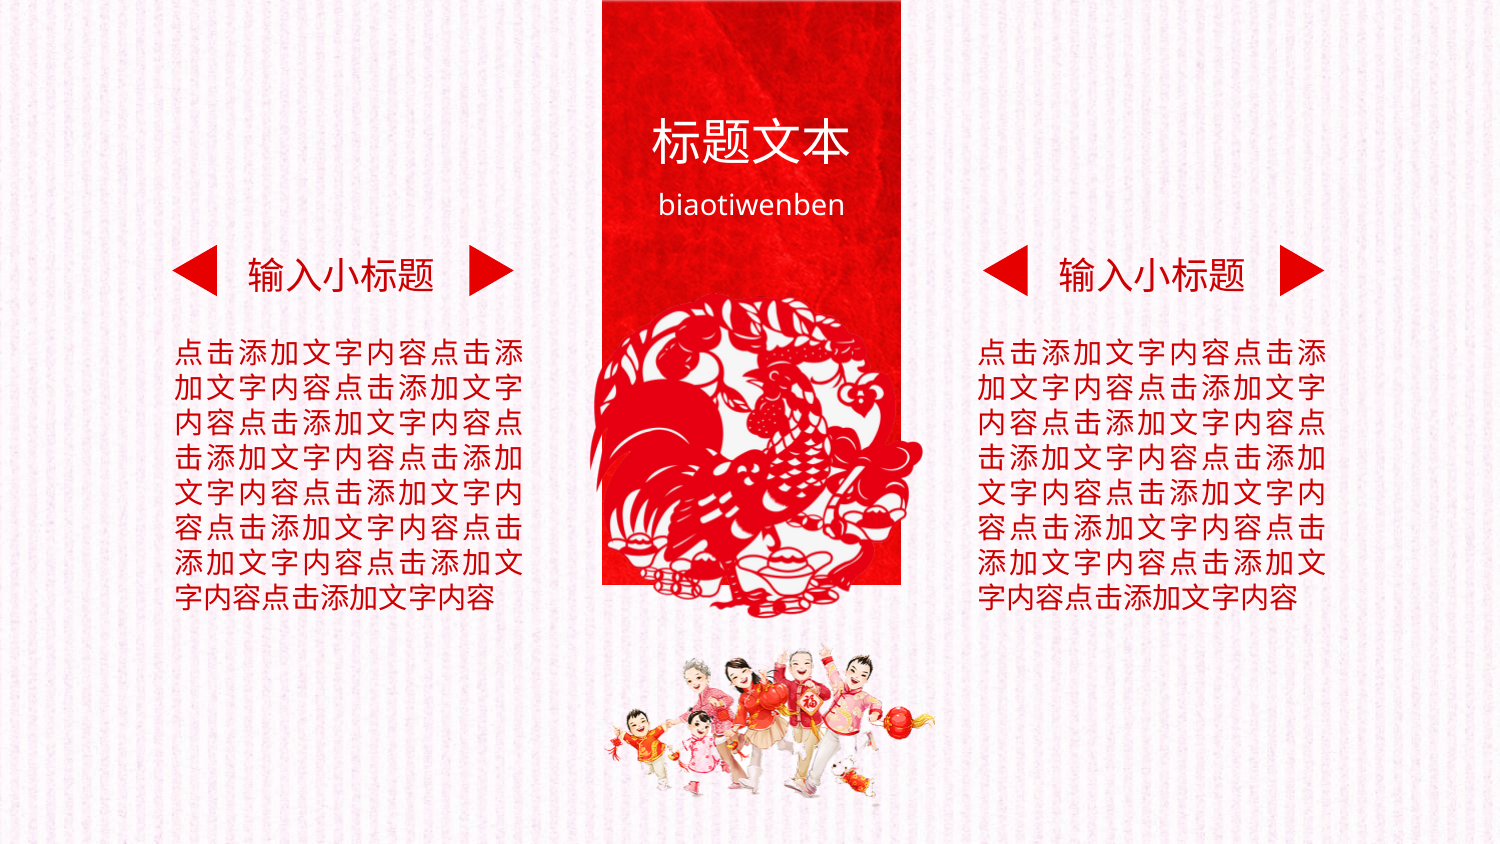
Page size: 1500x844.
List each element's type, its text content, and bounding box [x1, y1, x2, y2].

text_box 输入小标题 [1043, 244, 1262, 305]
text_box 点击添加文字内容点击添加文字内容点击添加文字内容点击添加文字内容点击添加文字内容点击添加文字内容点击添加文字内容点击添加文字内容点击添加文字内容点击添加文字内容点击添加文字内容 [159, 327, 539, 622]
text_box [980, 243, 1030, 298]
text_box [170, 243, 219, 298]
text_box [1277, 243, 1327, 298]
text_box 点击添加文字内容点击添加文字内容点击添加文字内容点击添加文字内容点击添加文字内容点击添加文字内容点击添加文字内容点击添加文字内容点击添加文字内容点击添加文字内容点击添加文字内容 [962, 327, 1343, 622]
picture [0, 0, 1500, 844]
text_box 输入小标题 [233, 244, 451, 305]
text_box [467, 243, 516, 298]
